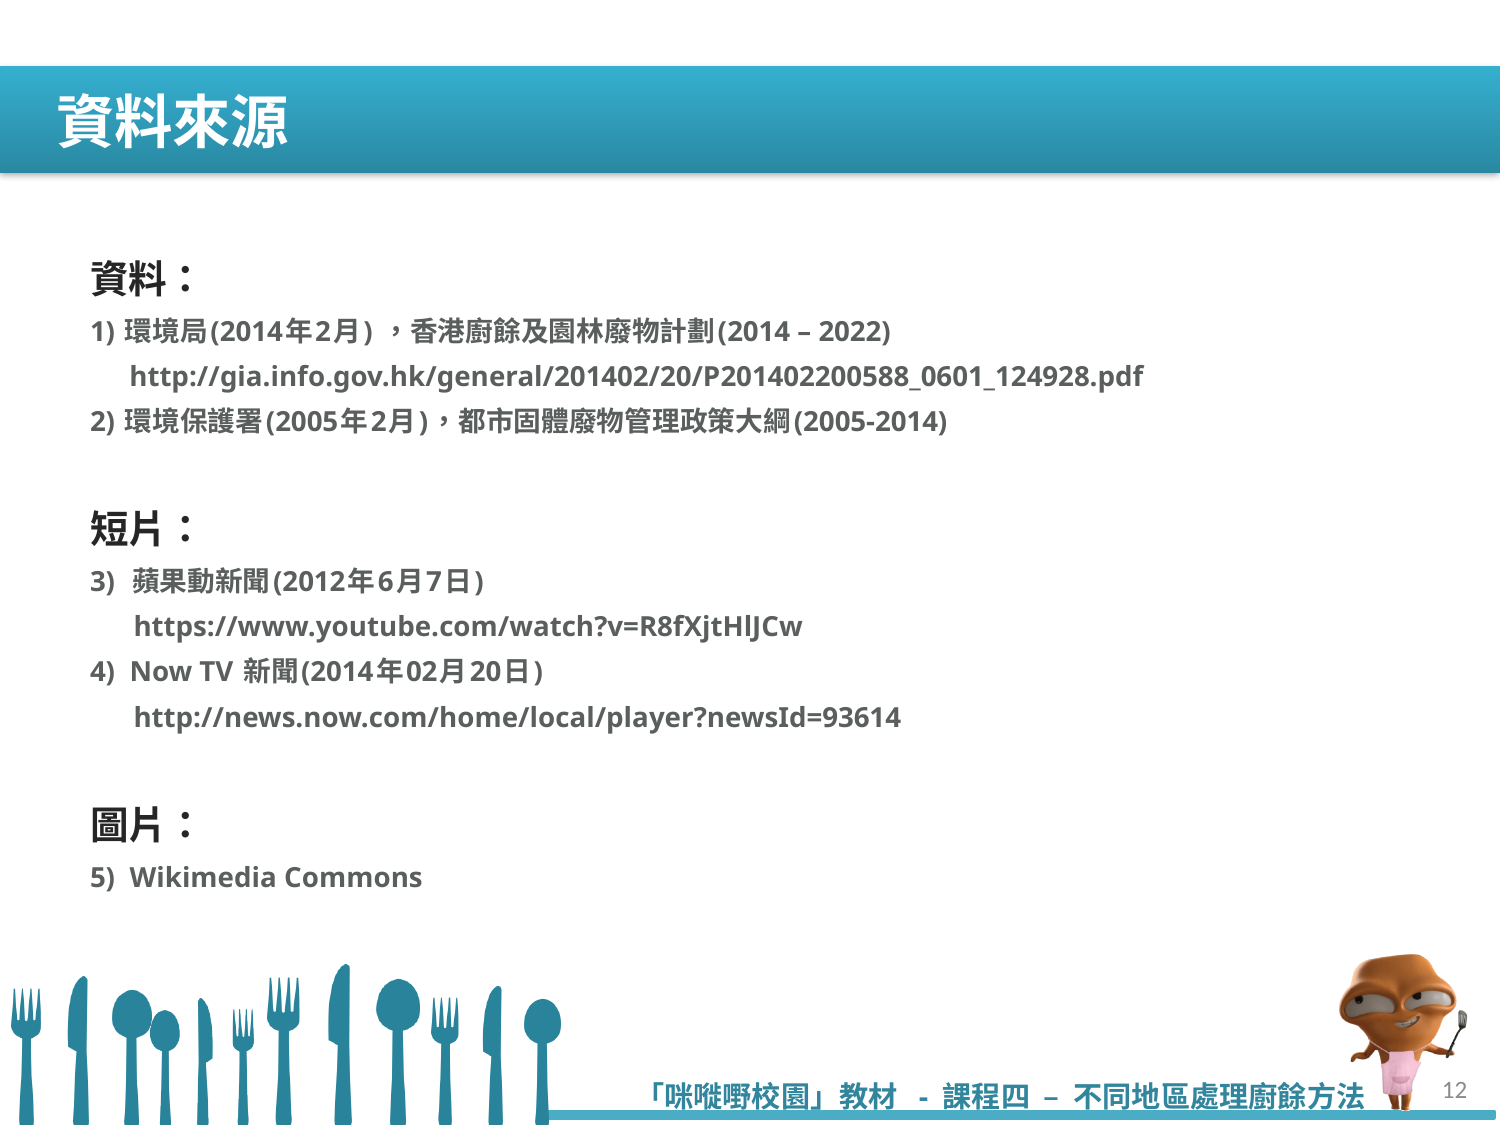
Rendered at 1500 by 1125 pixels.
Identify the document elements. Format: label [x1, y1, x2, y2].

text_box [0, 66, 1500, 1125]
